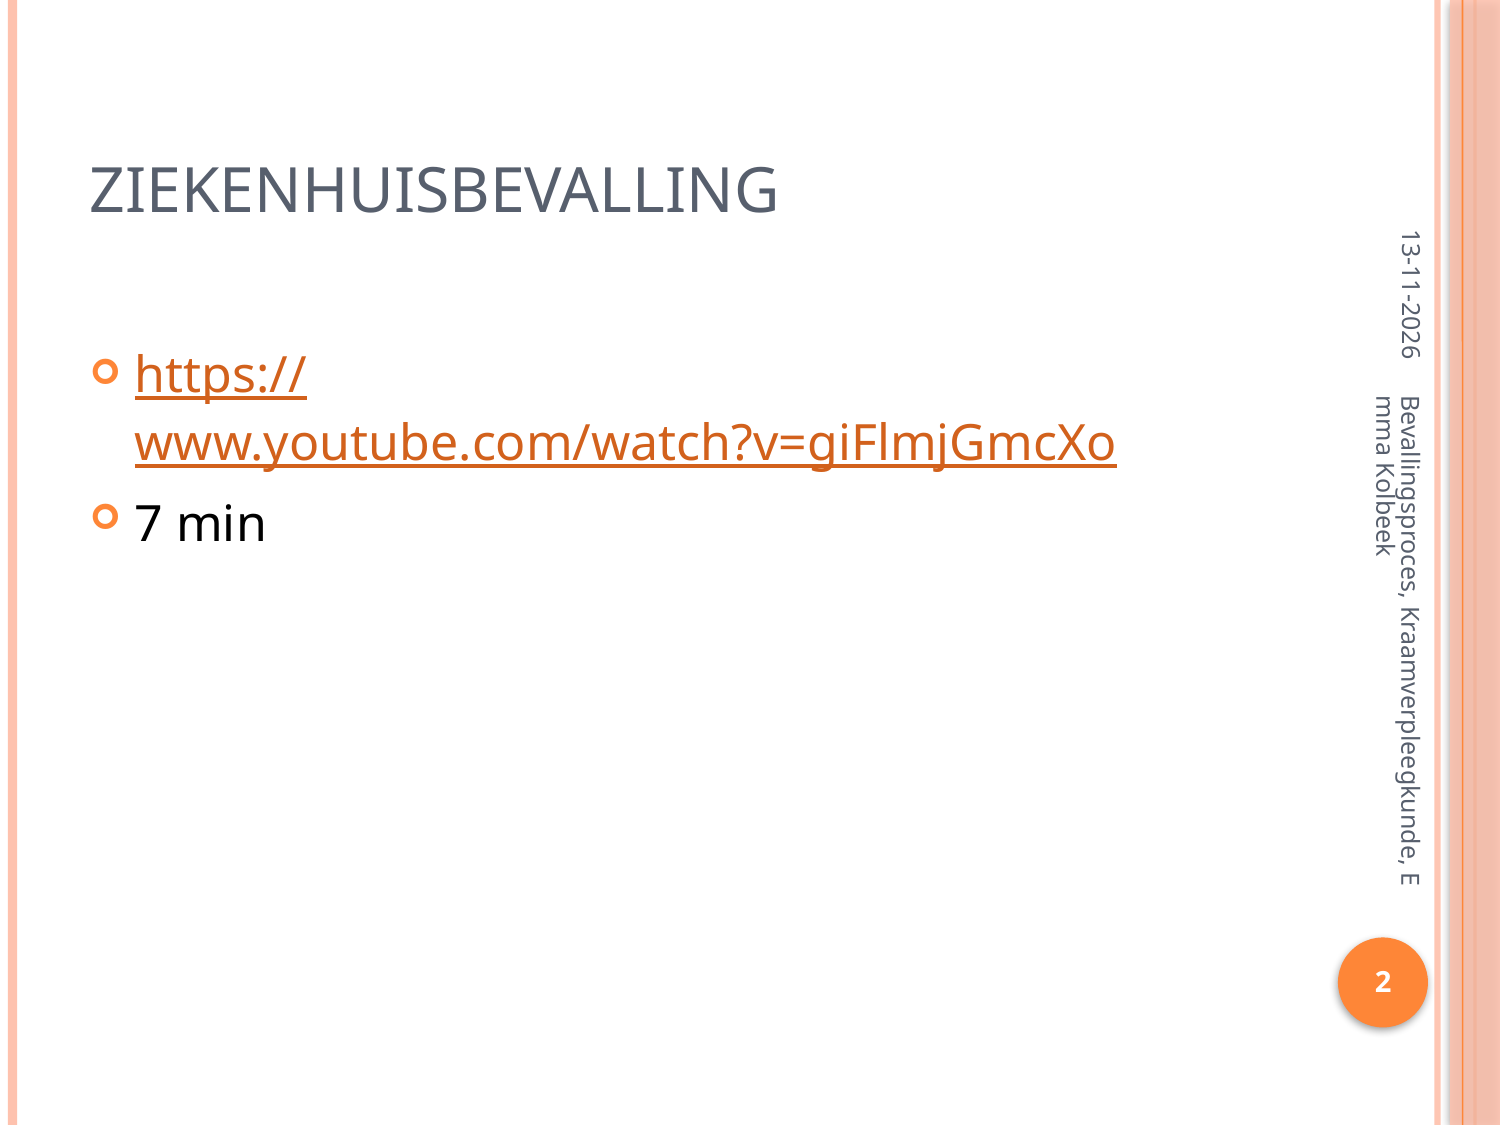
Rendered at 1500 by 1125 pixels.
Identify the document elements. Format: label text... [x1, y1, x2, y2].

list https://www.youtube.com/watch?v=giFlmjGmcXo 7 min [75, 262, 1300, 1062]
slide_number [1378, 43, 1442, 374]
title ziekenhuisbevalling [75, 45, 1300, 233]
footer Bevallingsproces, Kraamverpleegkunde, Emma Kolbeek [1379, 380, 1440, 906]
slide_number 2 [1333, 940, 1434, 1027]
